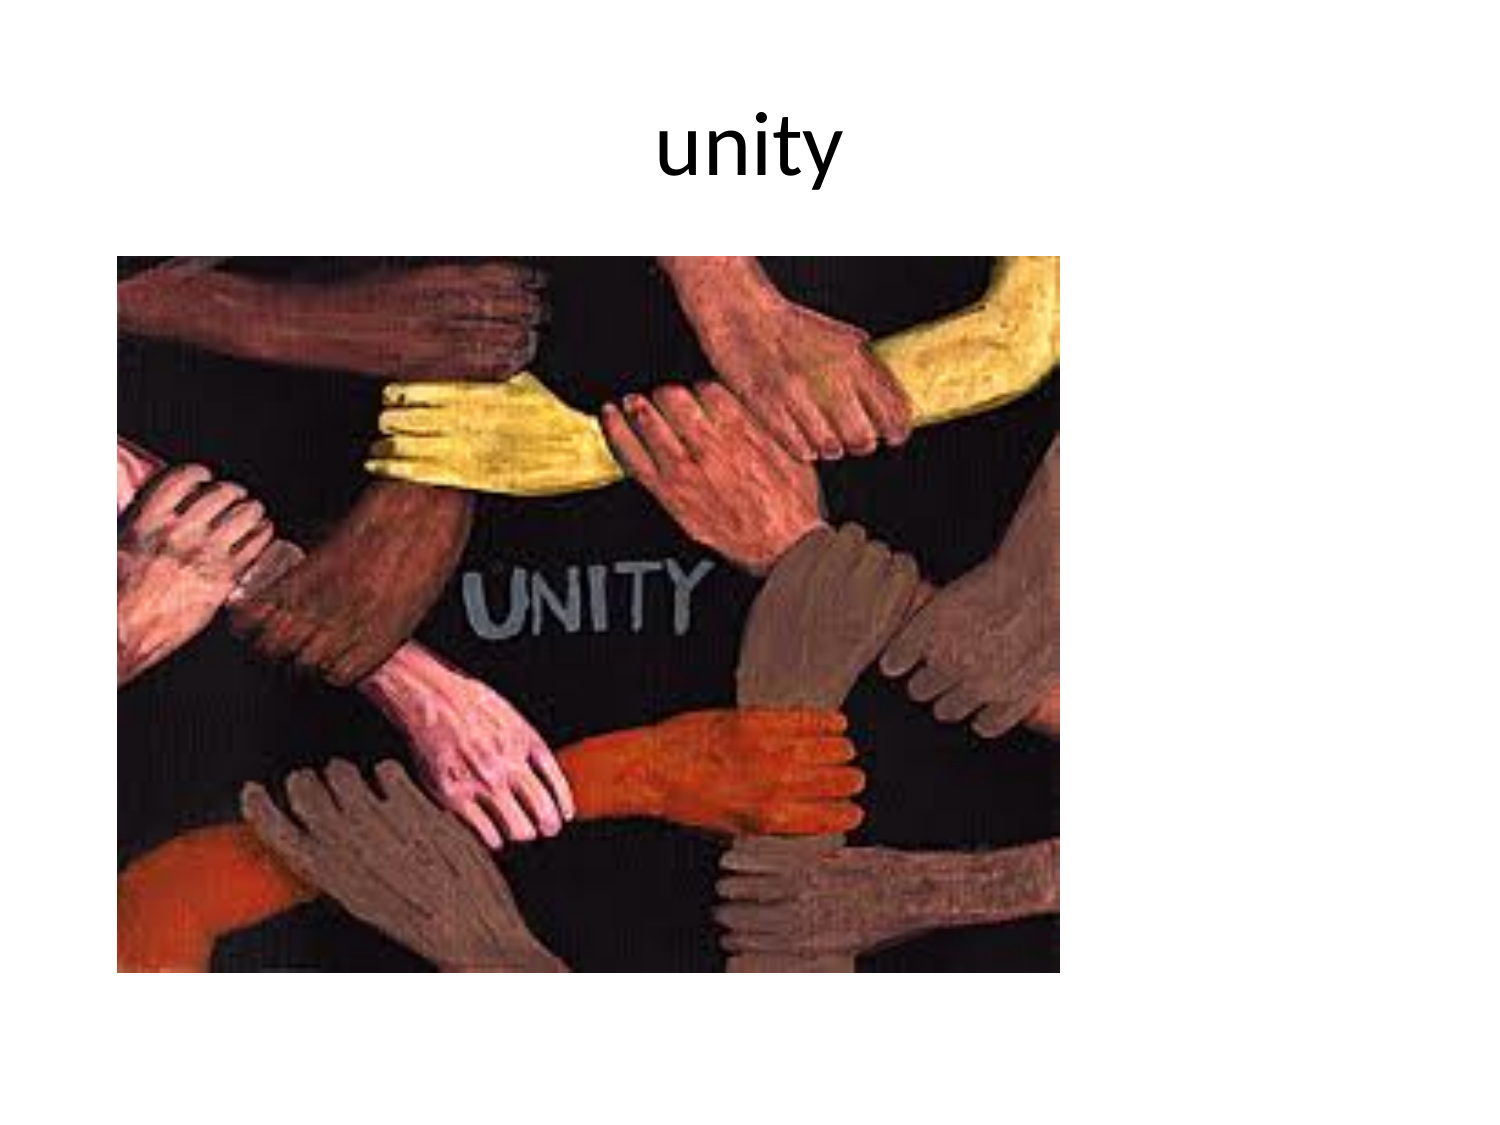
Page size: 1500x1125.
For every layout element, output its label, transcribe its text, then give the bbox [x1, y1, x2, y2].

picture [116, 255, 1060, 973]
title unity [75, 45, 1425, 233]
